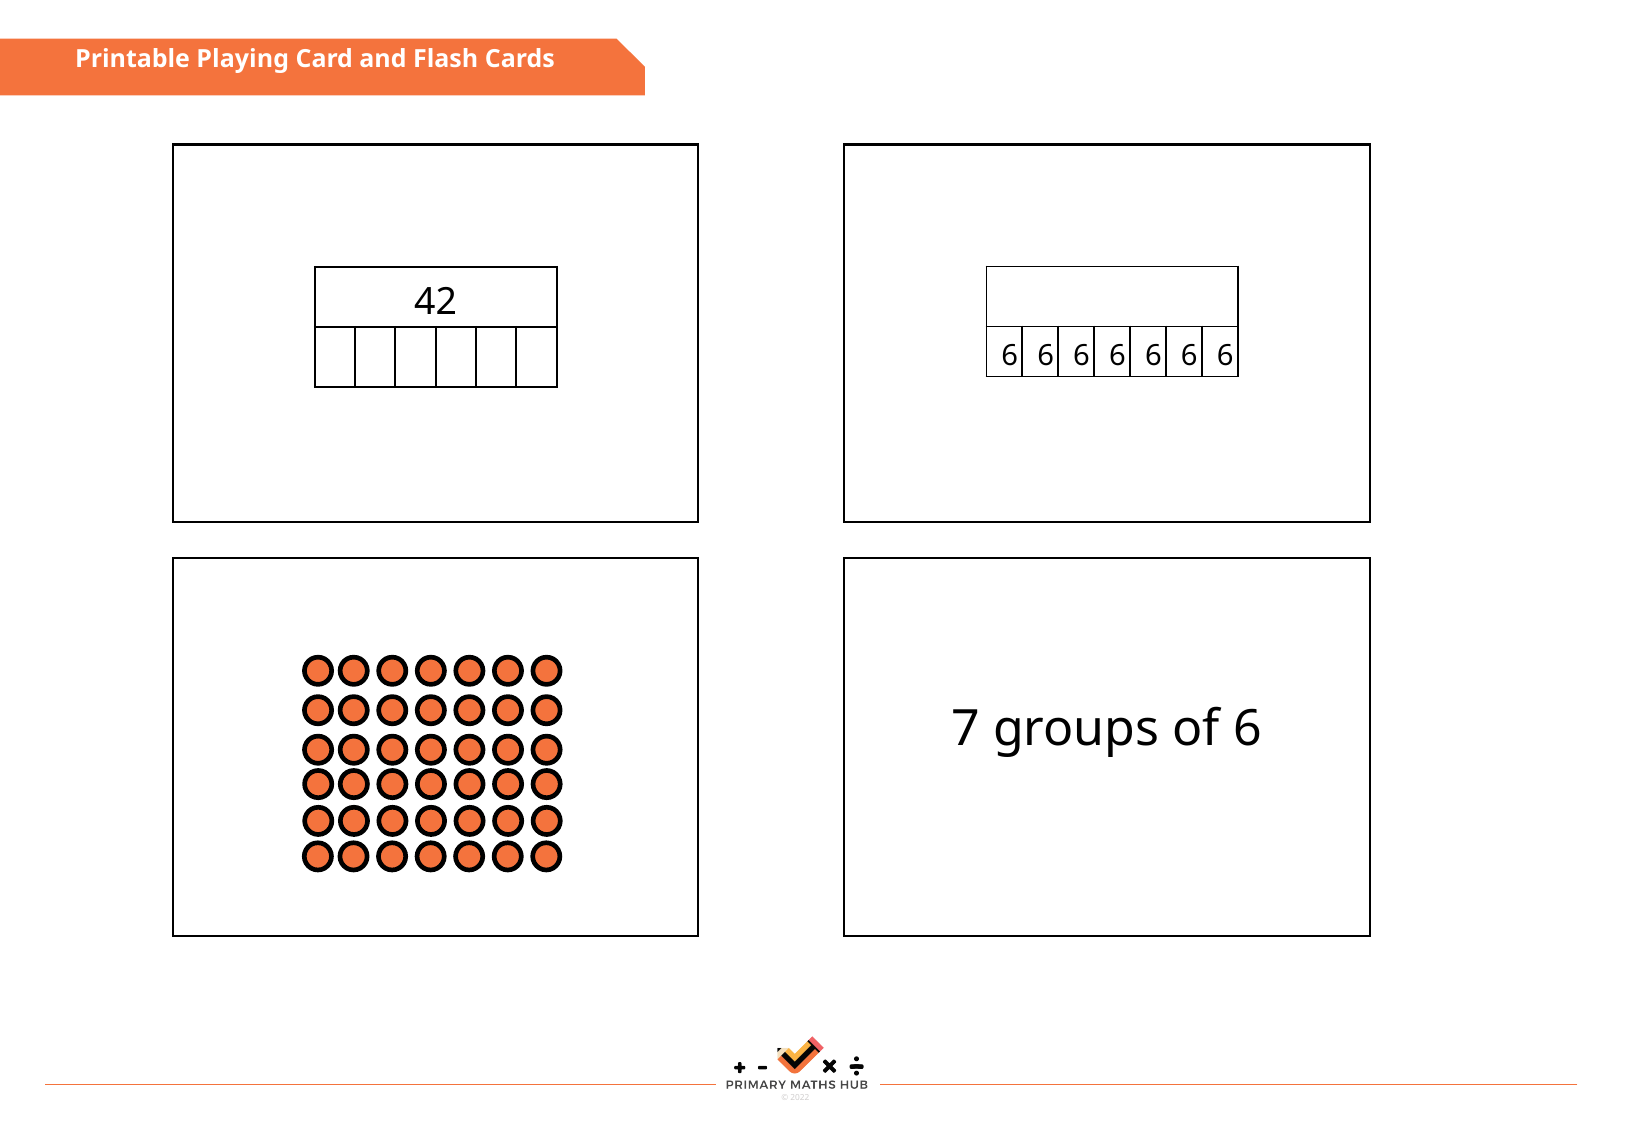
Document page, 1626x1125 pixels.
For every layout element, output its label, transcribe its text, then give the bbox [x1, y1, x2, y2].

text_box 7 groups of 6 [844, 688, 1370, 763]
table_cell [316, 328, 354, 386]
picture [722, 1034, 872, 1094]
text_box [493, 656, 523, 686]
text_box [493, 806, 523, 836]
text_box [531, 656, 562, 686]
text_box [377, 806, 408, 836]
table_cell 6 [987, 327, 1021, 376]
text_box [531, 695, 562, 725]
text_box [454, 656, 485, 686]
text_box [454, 806, 485, 836]
text_box [303, 806, 333, 836]
text_box [339, 806, 369, 836]
text_box [416, 769, 446, 799]
table_cell 6 [1059, 327, 1093, 376]
text_box [416, 841, 446, 872]
text_box © 2022 [720, 1084, 870, 1110]
table_cell [356, 328, 394, 386]
text_box [338, 841, 369, 872]
text_box [377, 735, 407, 765]
table_cell [437, 328, 475, 386]
text_box [493, 735, 523, 765]
text_box [416, 656, 446, 686]
text_box [339, 769, 369, 799]
text_box Printable Playing Card and Flash Cards [0, 37, 646, 97]
table_header 42 [316, 268, 556, 326]
text_box [377, 769, 408, 799]
table_cell 6 [1095, 327, 1129, 376]
table_cell 6 [1131, 327, 1165, 376]
text_box [493, 695, 523, 725]
text_box [303, 841, 333, 872]
text_box [339, 735, 369, 765]
text_box [303, 769, 333, 799]
text_box [416, 735, 446, 765]
table_cell [517, 328, 556, 386]
text_box [339, 656, 369, 686]
text_box [493, 841, 523, 872]
text_box [532, 806, 562, 836]
table_cell [477, 328, 515, 386]
table_cell 6 [1167, 327, 1201, 376]
table_header [987, 267, 1237, 326]
text_box [493, 769, 523, 799]
text_box [416, 695, 446, 725]
text_box [377, 841, 407, 872]
text_box [531, 841, 561, 872]
text_box [454, 735, 485, 765]
text_box [416, 806, 446, 836]
text_box [843, 143, 1371, 523]
text_box [339, 695, 369, 725]
text_box [303, 735, 333, 765]
text_box [531, 769, 562, 799]
text_box [377, 656, 407, 686]
text_box [454, 841, 484, 872]
text_box [843, 557, 1371, 937]
table_cell 6 [1203, 327, 1237, 376]
table_cell [396, 328, 435, 386]
table_cell 6 [1023, 327, 1057, 376]
text_box [531, 735, 562, 765]
text_box [303, 656, 333, 686]
text_box [454, 695, 485, 725]
text_box [454, 769, 485, 799]
text_box [172, 557, 699, 937]
text_box [377, 695, 407, 725]
text_box [303, 695, 333, 725]
text_box [172, 143, 699, 523]
